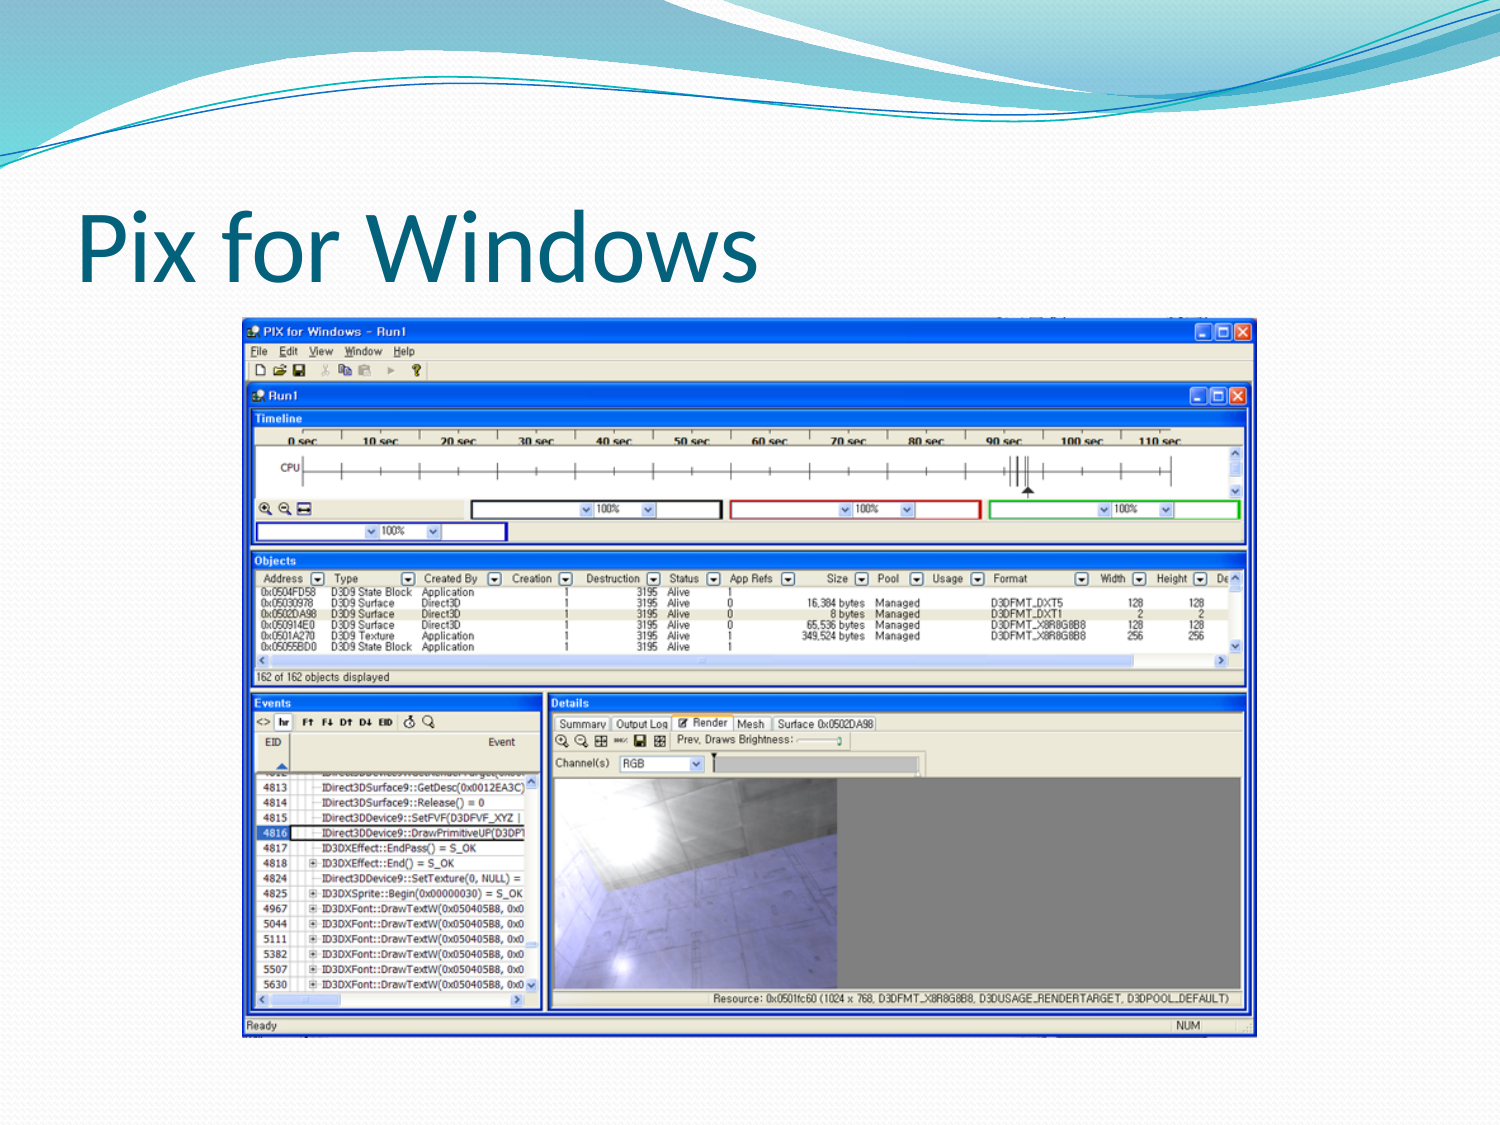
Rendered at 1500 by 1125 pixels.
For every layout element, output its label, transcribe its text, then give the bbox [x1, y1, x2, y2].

title Pix for Windows [75, 115, 1425, 303]
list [242, 317, 1258, 1038]
